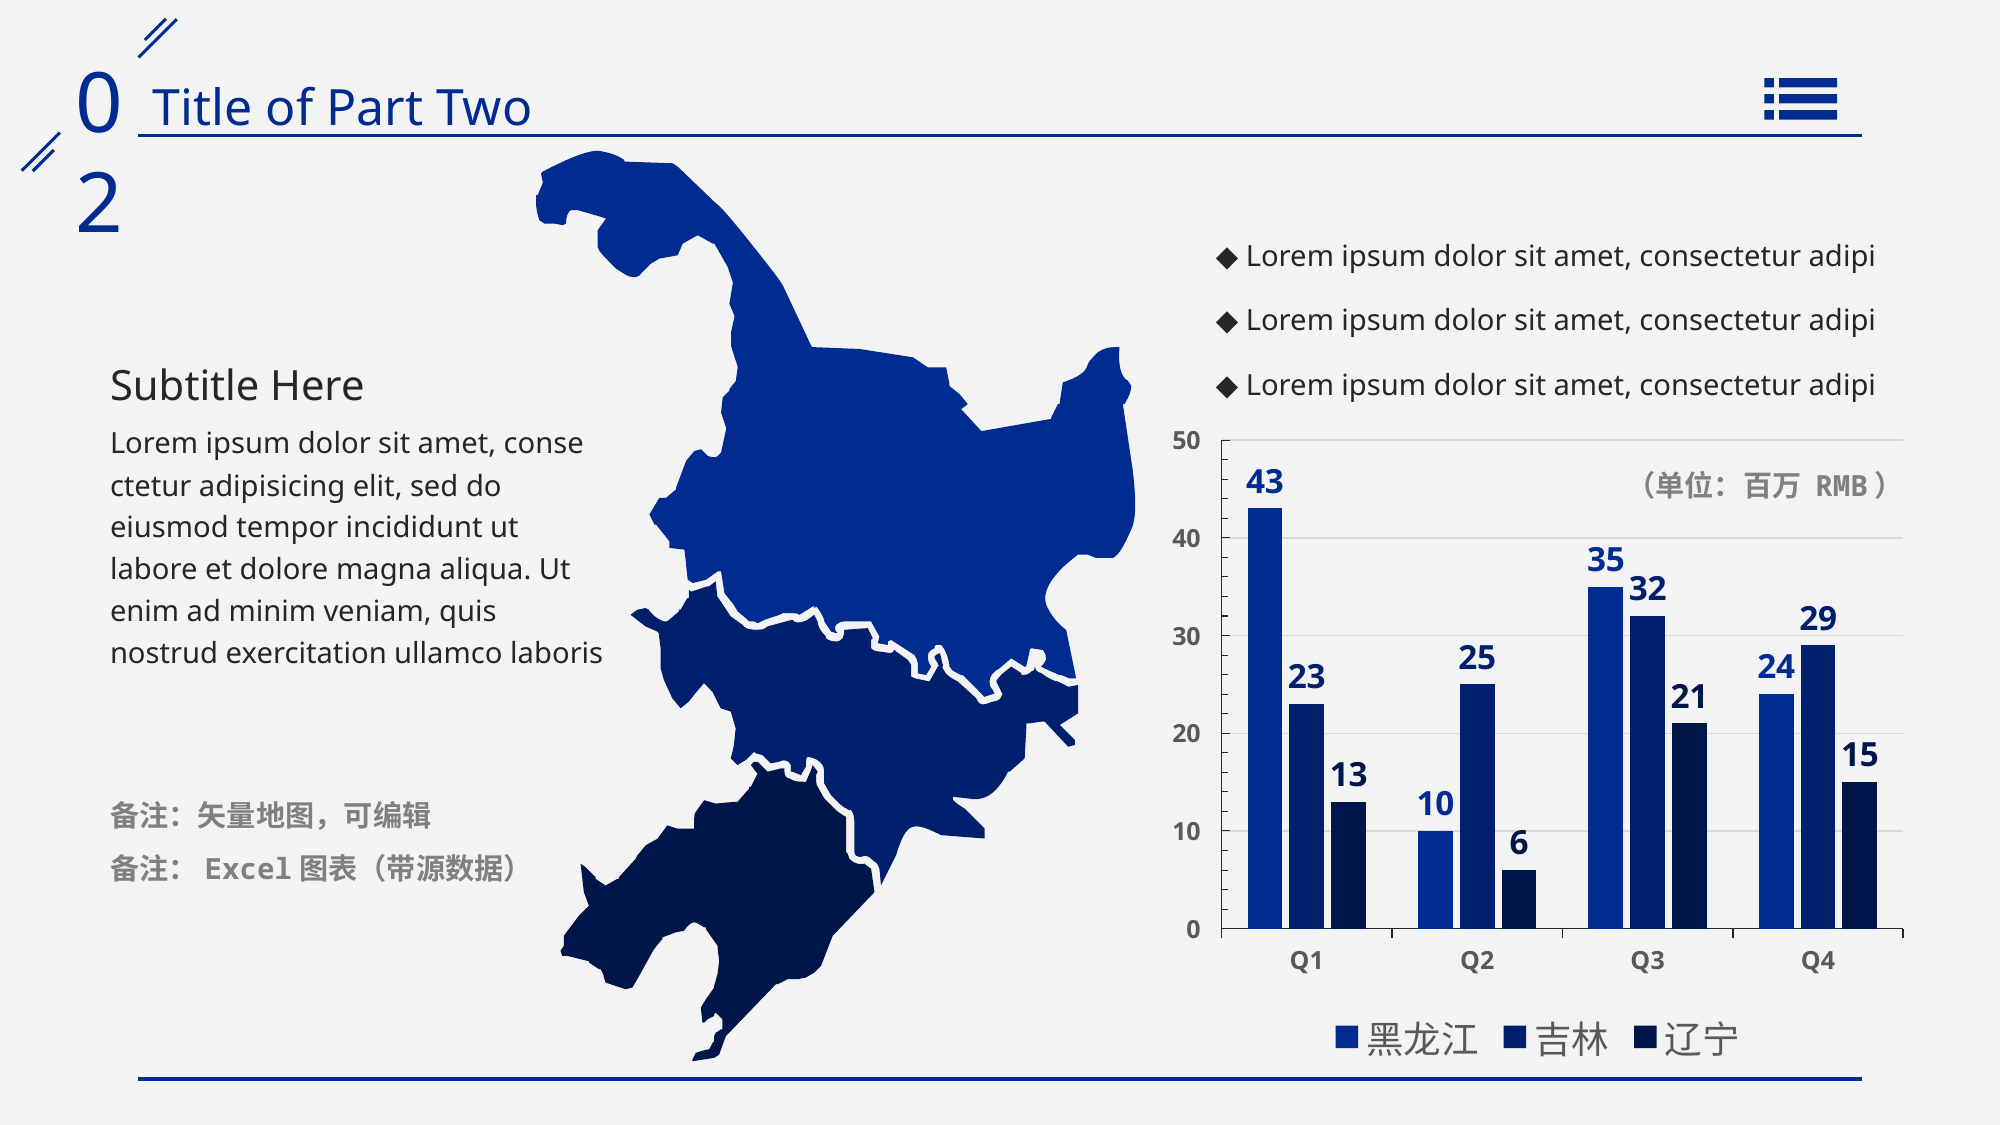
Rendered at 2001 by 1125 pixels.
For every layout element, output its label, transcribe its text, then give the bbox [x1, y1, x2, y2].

text_box ◆ Lorem ipsum dolor sit amet, consectetur adipi [1201, 287, 1934, 344]
text_box ◆ Lorem ipsum dolor sit amet, consectetur adipi [1201, 352, 1934, 409]
chart [1157, 409, 1919, 1072]
text_box ◆ Lorem ipsum dolor sit amet, consectetur adipi [1201, 222, 1934, 280]
text_box 备注：矢量地图，可编辑 [95, 782, 574, 836]
text_box Subtitle Here [95, 341, 500, 417]
text_box [536, 150, 1136, 697]
text_box [630, 581, 1079, 886]
text_box [560, 761, 875, 1062]
text_box 备注：Excel图表（带源数据） [95, 836, 608, 893]
text_box Lorem ipsum dolor sit amet, conse ctetur adipisicing elit, sed do eiusmod tempor incididunt ut labore et dolore magna aliqua. Ut enim ad minim veniam, quis nostrud exercitation ullamco laboris [95, 410, 626, 677]
